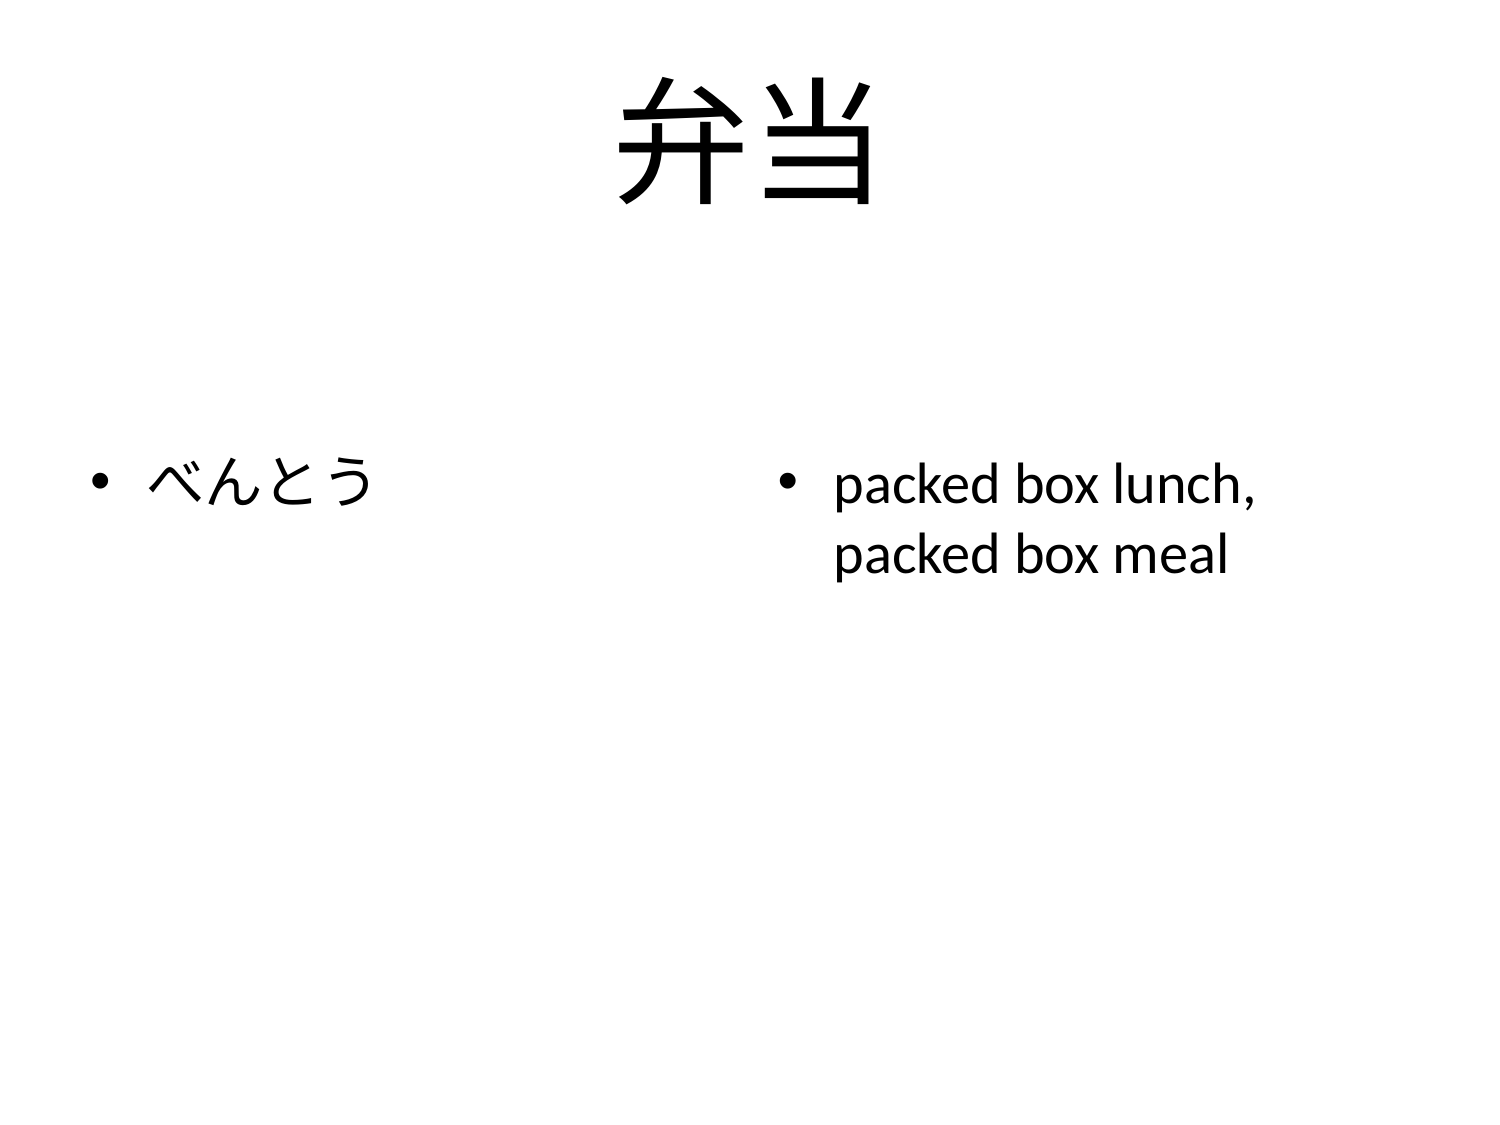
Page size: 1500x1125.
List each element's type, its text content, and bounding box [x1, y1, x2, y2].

list べんとう [74, 437, 738, 1006]
list packed box lunch, packed box meal [762, 437, 1426, 1006]
title 弁当 [74, 44, 1426, 233]
